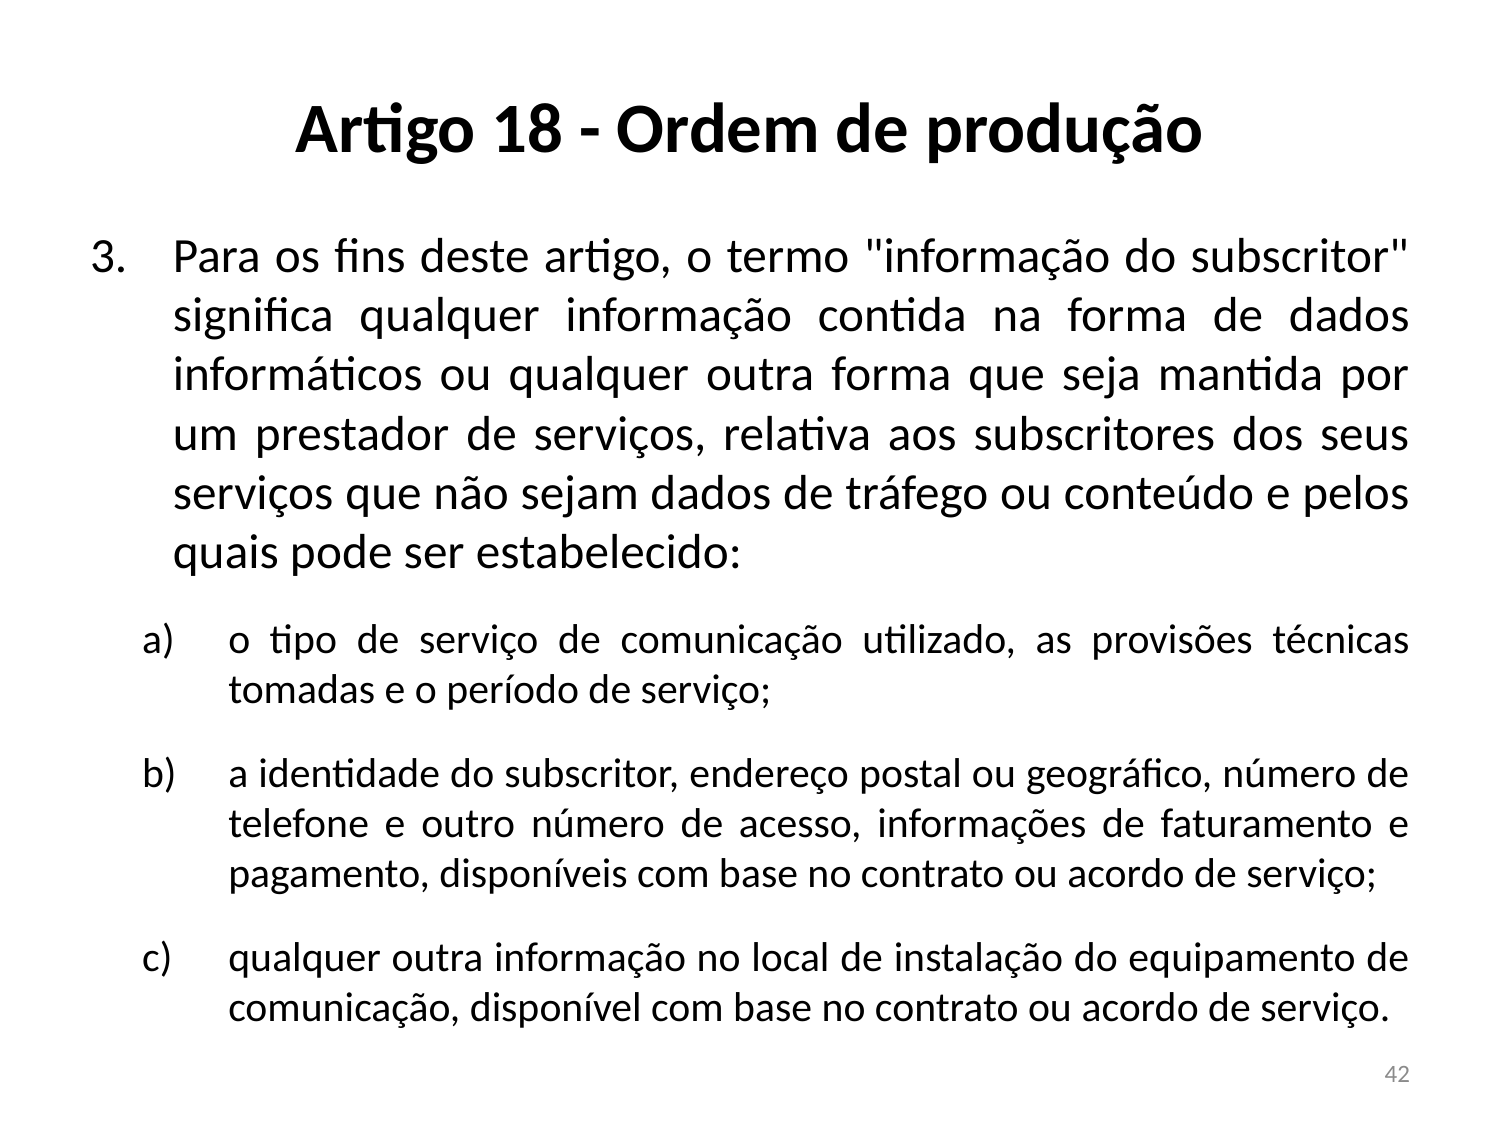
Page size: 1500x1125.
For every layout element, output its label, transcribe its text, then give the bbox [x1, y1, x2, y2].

list Para os fins deste artigo, o termo "informação do subscritor" significa qualquer informação contida na forma de dados informáticos ou qualquer outra forma que seja mantida por um prestador de serviços, relativa aos subscritores dos seus serviços que não sejam dados de tráfego ou conteúdo e pelos quais pode ser estabelecido: o tipo de serviço de comunicação utilizado, as provisões técnicas tomadas e o período de serviço; a identidade do subscritor, endereço postal ou geográfico, número de telefone e outro número de acesso, informações de faturamento e pagamento, disponíveis com base no contrato ou acordo de serviço; qualquer outra informação no local de instalação do equipamento de comunicação, disponível com base no contrato ou acordo de serviço. [74, 215, 1426, 1056]
title Artigo 18 - Ordem de produção [74, 44, 1426, 204]
slide_number 42 [1074, 1042, 1425, 1103]
